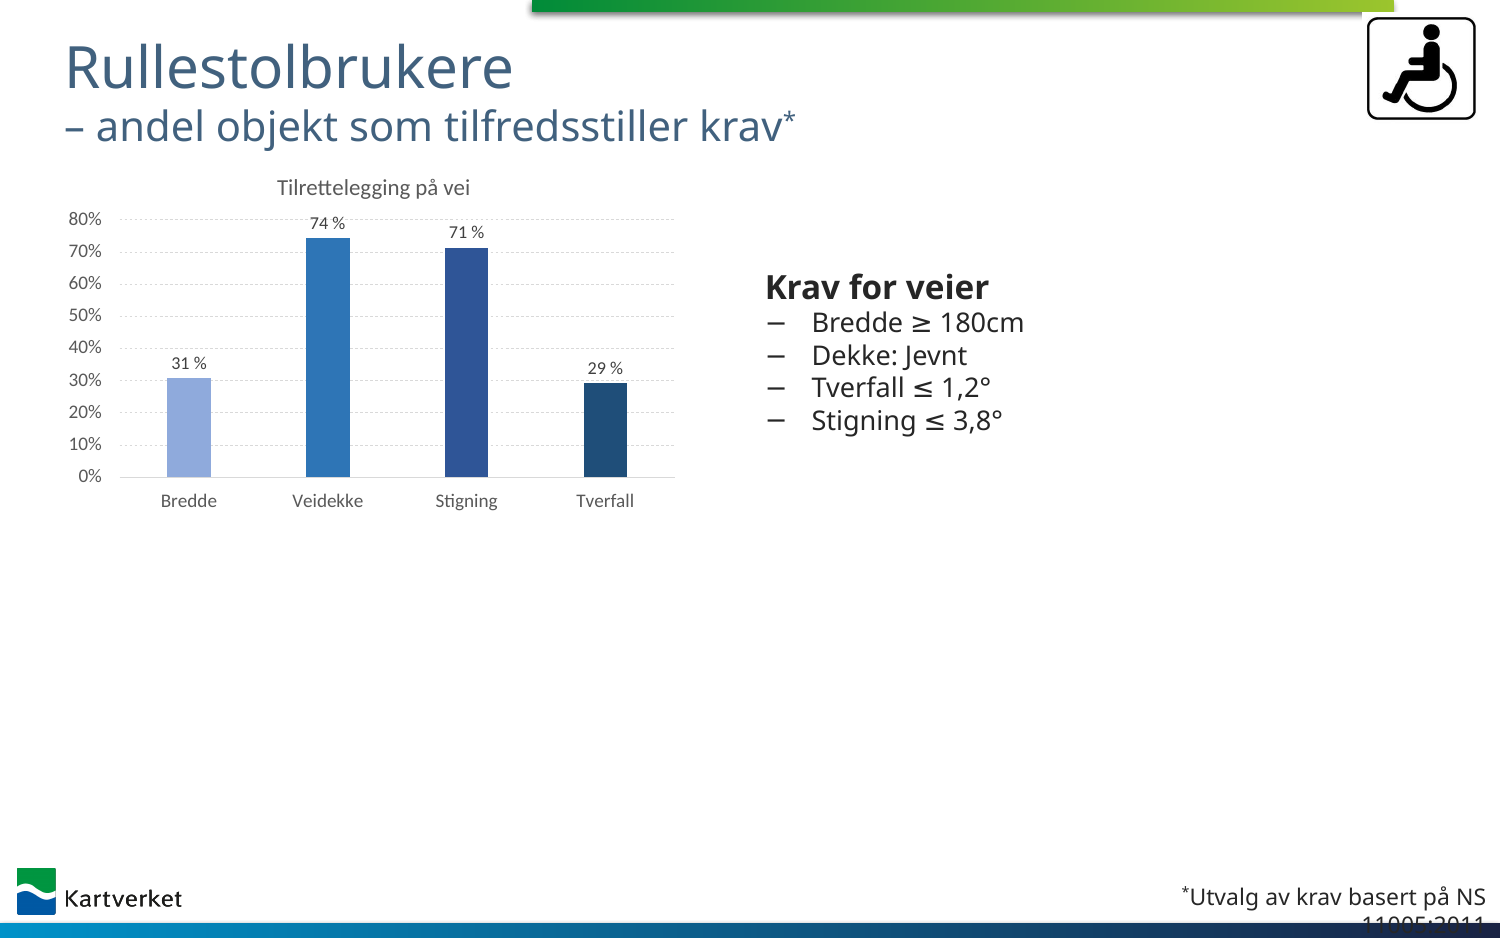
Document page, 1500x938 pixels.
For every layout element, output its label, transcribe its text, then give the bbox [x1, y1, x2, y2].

picture [1362, 12, 1481, 126]
text_box Krav for veier Bredde ≥ 180cm Dekke: Jevnt Tverfall ≤ 1,2° Stigning ≤ 3,8° [750, 258, 1234, 444]
text_box *Utvalg av krav basert på NS 11005:2011 [1068, 873, 1500, 938]
text_box Rullestolbrukere – andel objekt som tilfredsstiller krav* [49, 25, 1431, 158]
picture [62, 166, 686, 519]
